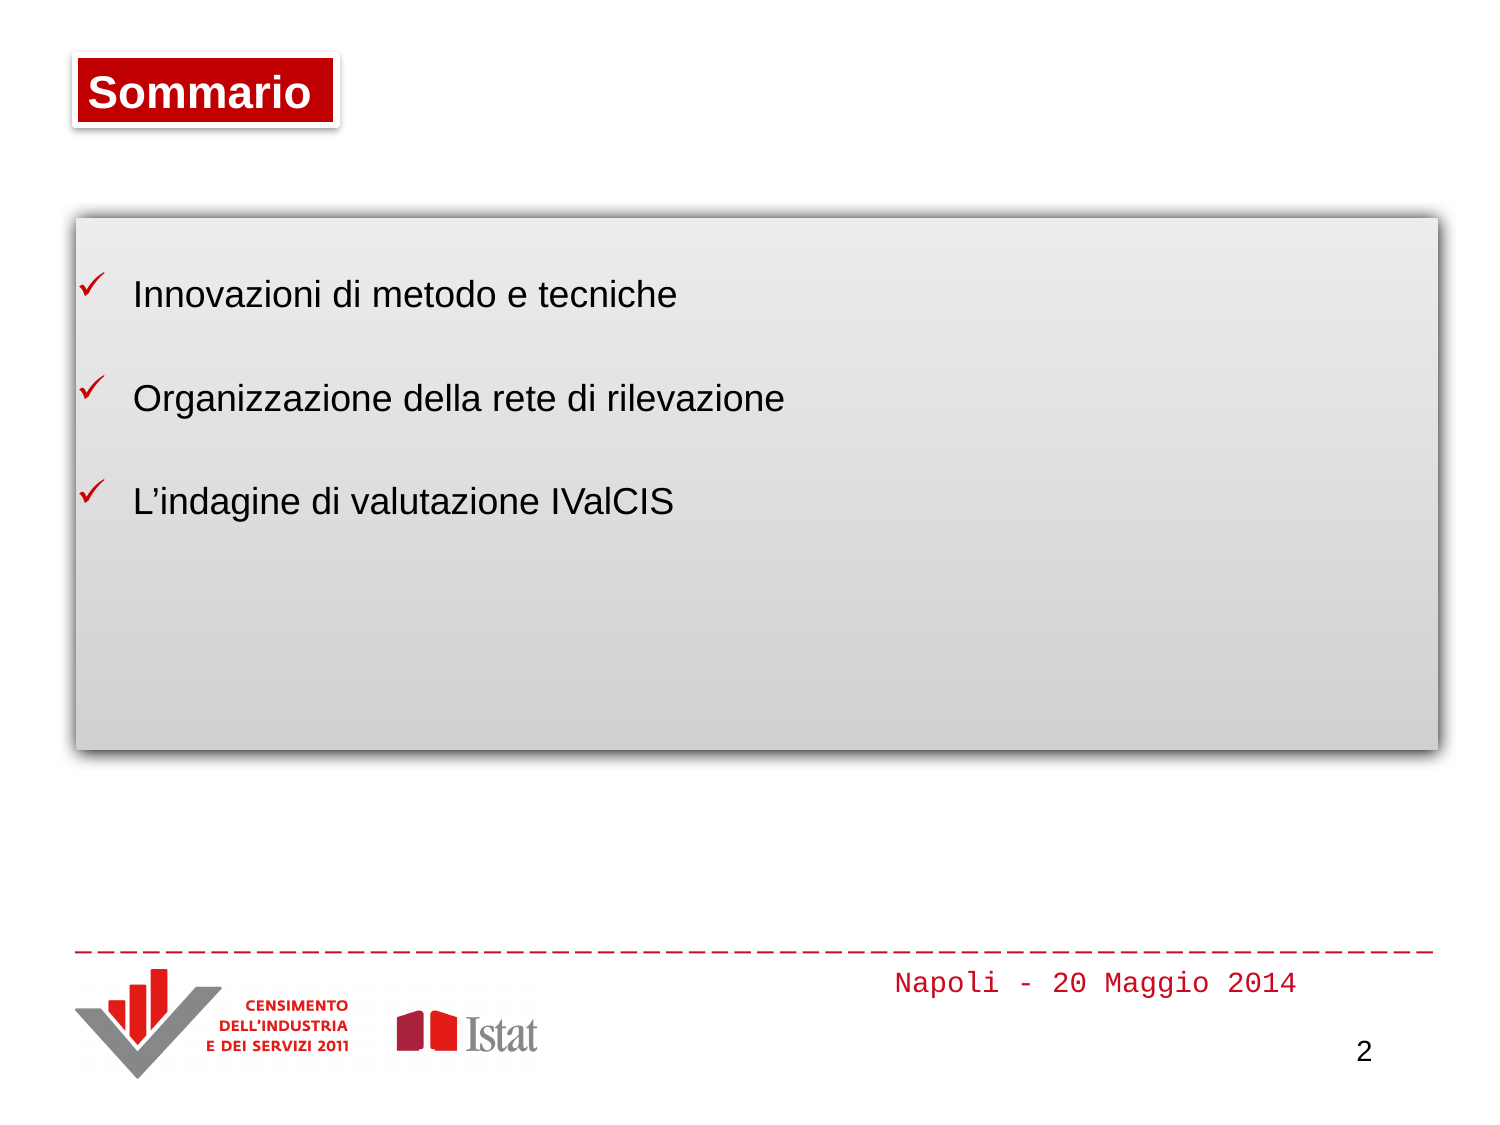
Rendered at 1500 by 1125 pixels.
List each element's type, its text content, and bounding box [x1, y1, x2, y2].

text_box Napoli - 20 Maggio 2014 [879, 955, 1471, 1006]
slide_number 2 [1074, 1025, 1388, 1100]
text_box Sommario [72, 52, 340, 128]
picture [74, 969, 538, 1082]
text_box Innovazioni di metodo e tecniche Organizzazione della rete di rilevazione L’indagine di valutazione IValCIS [76, 218, 1438, 751]
